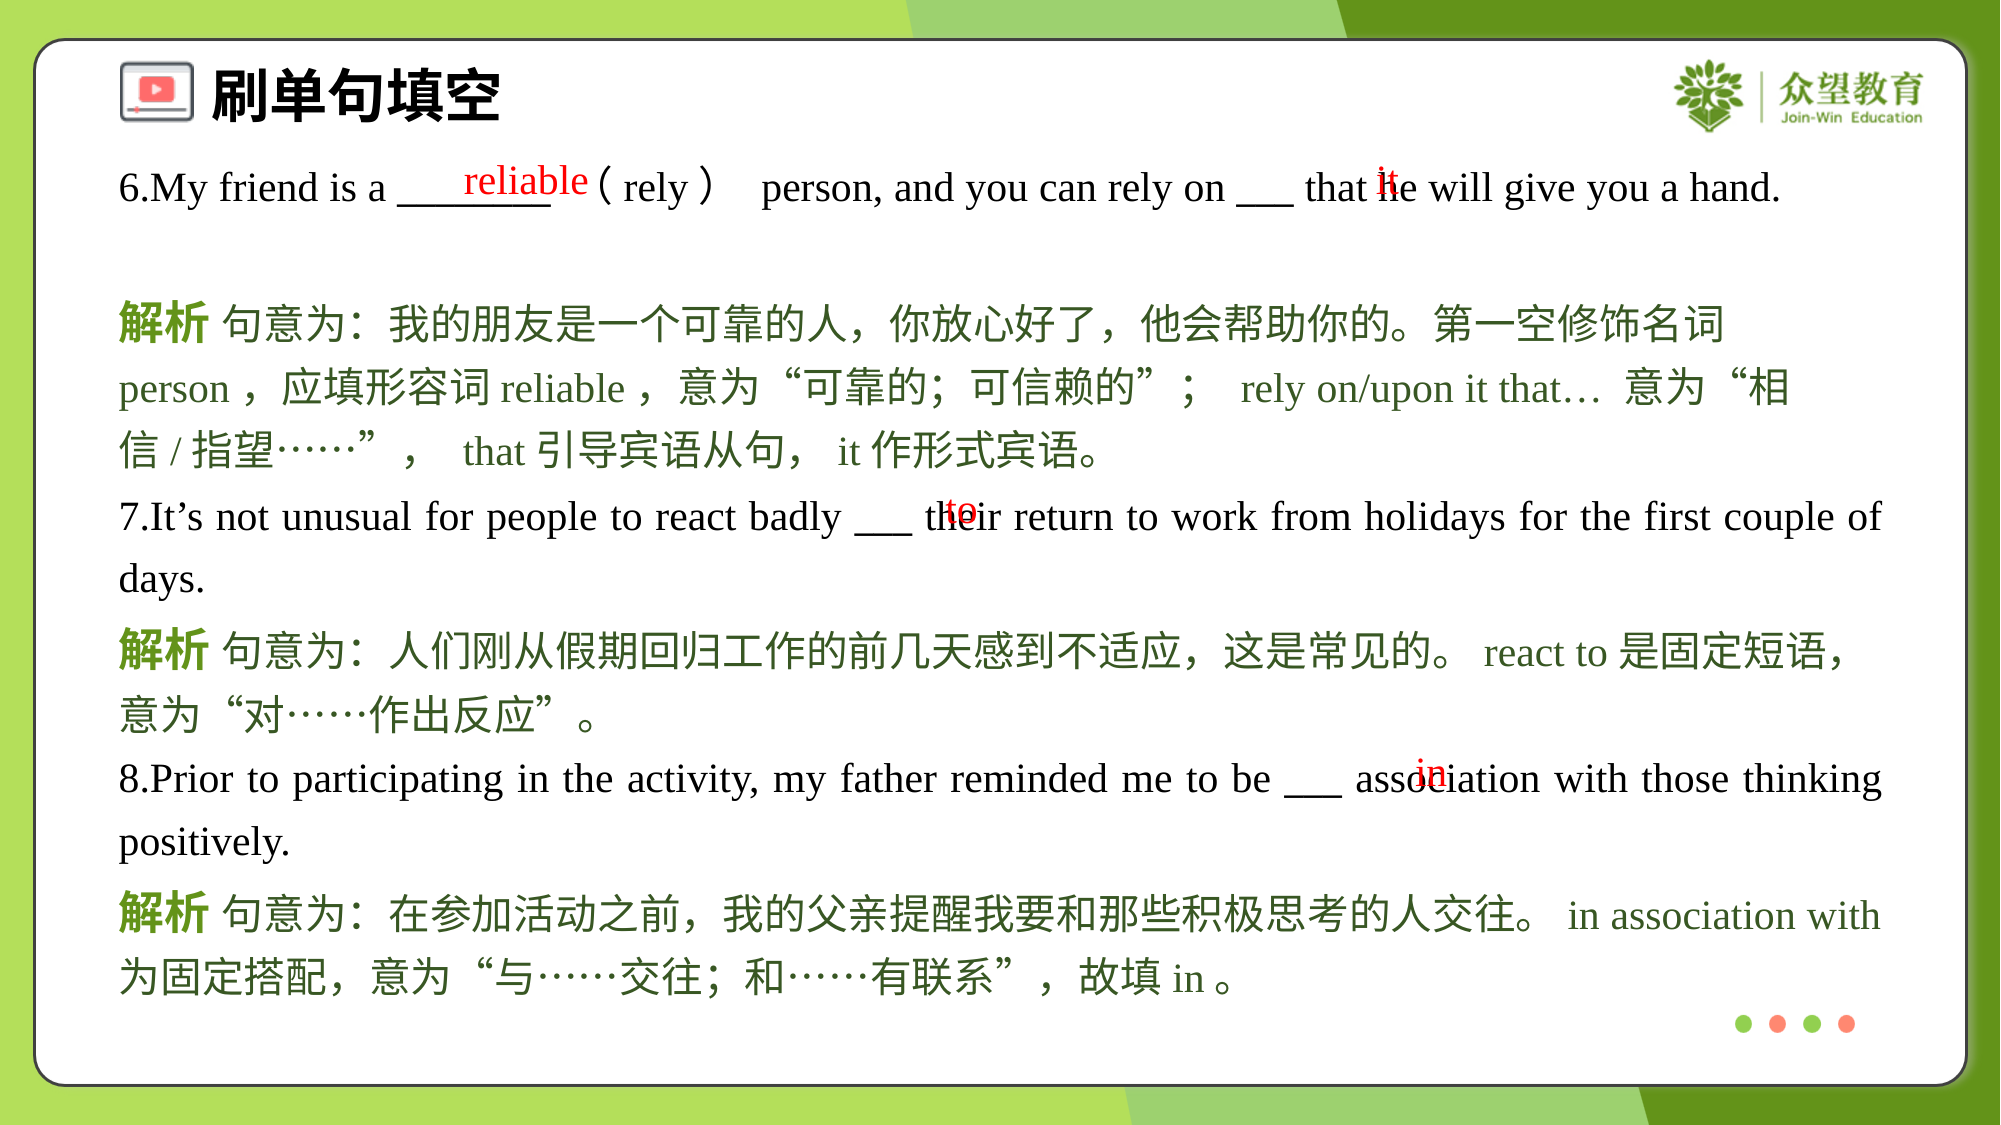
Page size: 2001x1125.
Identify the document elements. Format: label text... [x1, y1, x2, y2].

text_box to [940, 469, 983, 528]
text_box 解析 句意为：我的朋友是一个可靠的人，你放心好了，他会帮助你的。第一空修饰名词person，应填形容词reliable，意为“可靠的；可信赖的”； rely on/upon it that… 意为“相信/指望……”， that引导宾语从句，it作形式宾语。 [118, 279, 1883, 469]
picture [0, 0, 2000, 1125]
text_box 解析 句意为：人们刚从假期回归工作的前几天感到不适应，这是常见的。react to是固定短语，意为“对……作出反应”。 [118, 607, 1883, 734]
text_box 6.My friend is a ________ （rely） person, and you can rely on ___ that he will give you a hand. [118, 146, 1883, 267]
text_box 7.It’s not unusual for people to react badly ___ their return to work from holidays for the first couple of days. [118, 475, 1883, 596]
text_box reliable [459, 140, 594, 199]
text_box 8.Prior to participating in the activity, my father reminded me to be ___ association with those thinking positively. [118, 738, 1883, 859]
text_box 解析 句意为：在参加活动之前，我的父亲提醒我要和那些积极思考的人交往。in association with为固定搭配，意为“与……交往；和……有联系”，故填in。 [118, 869, 1883, 996]
text_box in [1410, 732, 1453, 791]
text_box it [1371, 140, 1404, 199]
